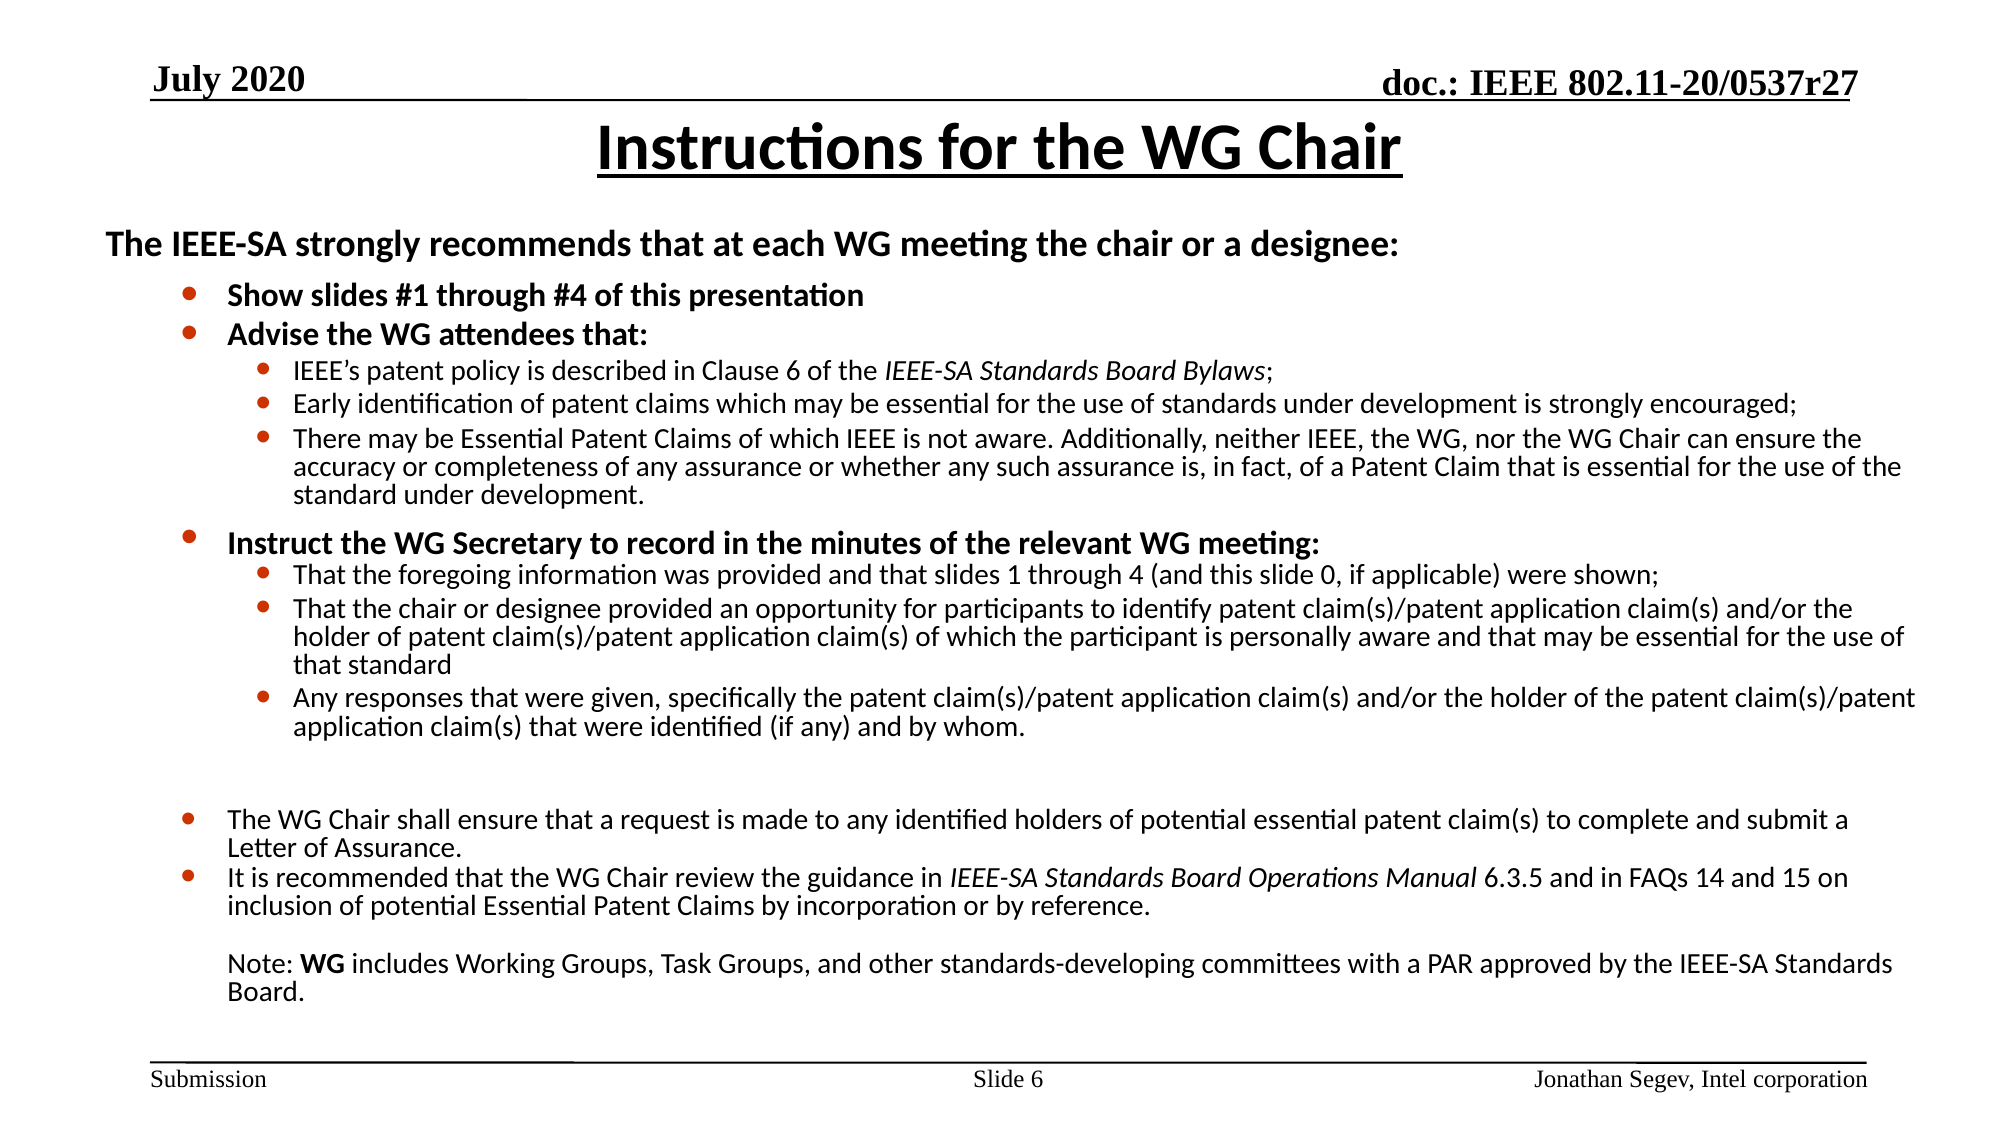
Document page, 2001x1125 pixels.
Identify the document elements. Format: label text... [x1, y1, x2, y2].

footer Jonathan Segev, Intel corporation [1171, 1061, 1869, 1093]
list The IEEE-SA strongly recommends that at each WG meeting the chair or a designee: Show slides #1 through #4 of this presentation Advise the WG attendees that: IEEE’s patent policy is described in Clause 6 of the IEEE-SA Standards Board Bylaws; Early identification of patent claims which may be essential for the use of standards under development is strongly encouraged; There may be Essential Patent Claims of which IEEE is not aware. Additionally, neither IEEE, the WG, nor the WG Chair can ensure the accuracy or completeness of any assurance or whether any such assurance is, in fact, of a Patent Claim that is essential for the use of the standard under development. Instruct the WG Secretary to record in the minutes of the relevant WG meeting: That the foregoing information was provided and that slides 1 through 4 (and this slide 0, if applicable) were shown; That the chair or designee provided an opportunity for participants to identify patent claim(s)/patent application claim(s) and/or the holder of patent claim(s)/patent application claim(s) of which the participant is personally aware and that may be essential for the use of that standard Any responses that were given, specifically the patent claim(s)/patent application claim(s) and/or the holder of the patent claim(s)/patent application claim(s) that were identified (if any) and by whom. The WG Chair shall ensure that a request is made to any identified holders of potential essential patent claim(s) to complete and submit a Letter of Assurance. It is recommended that the WG Chair review the guidance in IEEE-SA Standards Board Operations Manual 6.3.5 and in FAQs 14 and 15 on inclusion of potential Essential Patent Claims by incorporation or by reference. Note: WG includes Working Groups, Task Groups, and other standards-developing committees with a PAR approved by the IEEE-SA Standards Board. [90, 219, 1934, 1000]
slide_number Slide 6 [950, 1061, 1067, 1123]
title Instructions for the WG Chair [149, 112, 1850, 173]
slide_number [152, 54, 563, 100]
